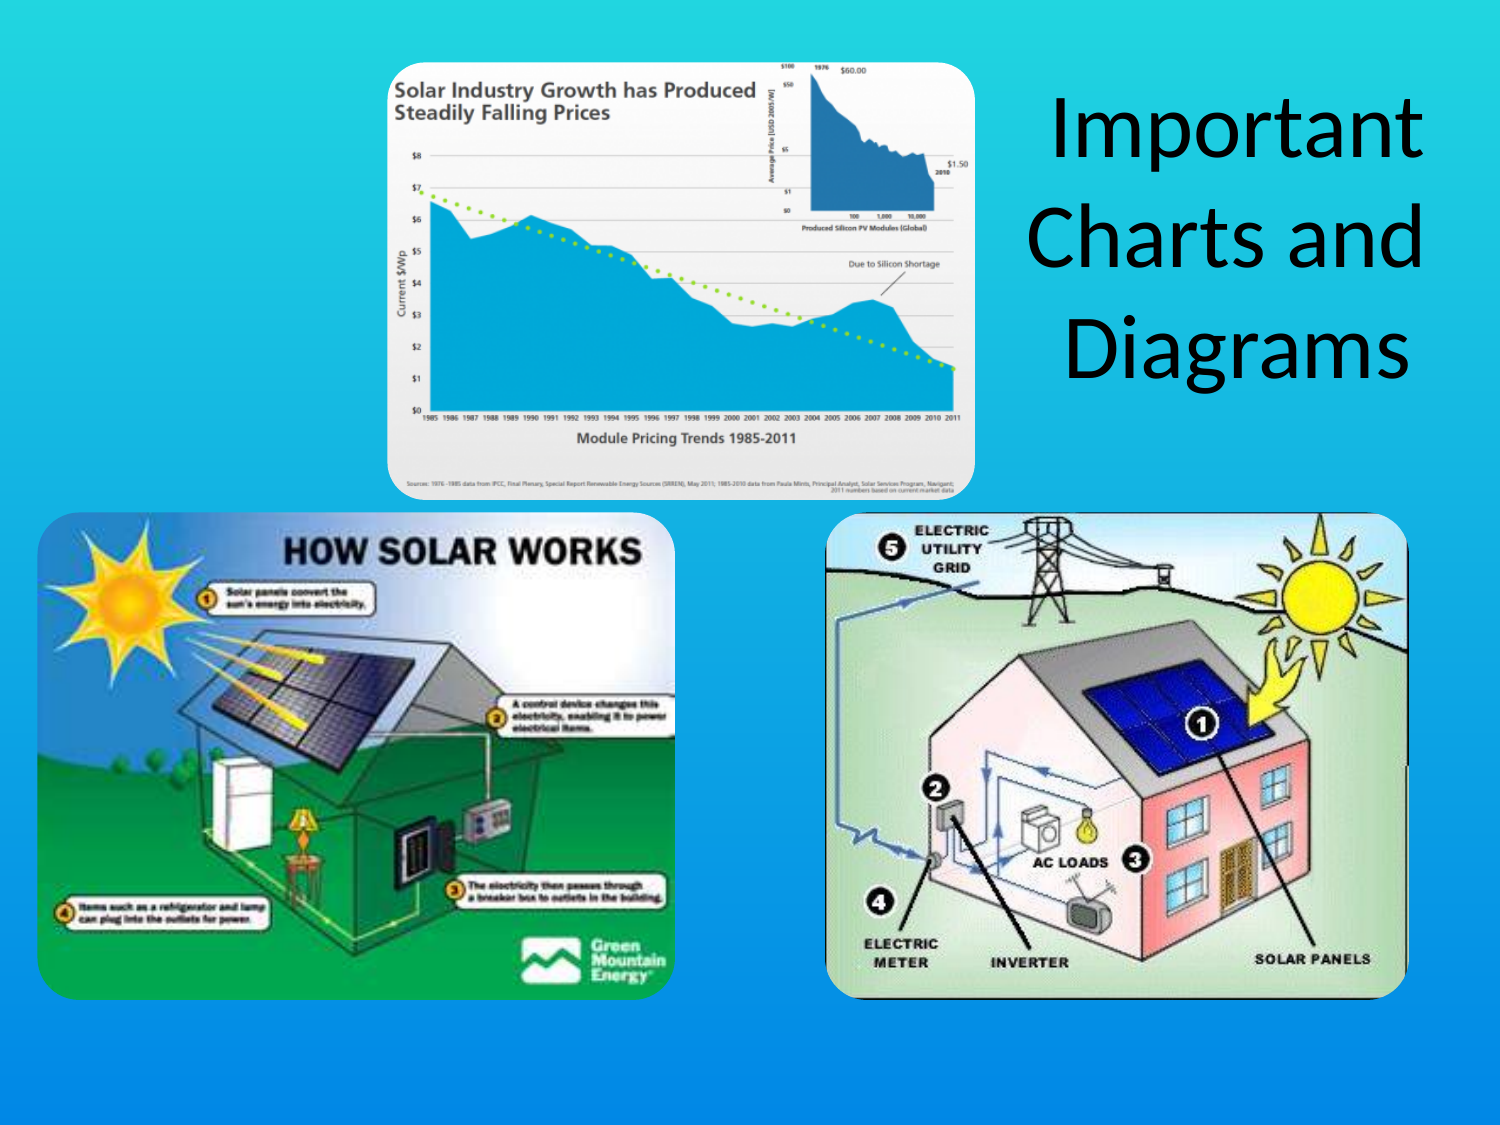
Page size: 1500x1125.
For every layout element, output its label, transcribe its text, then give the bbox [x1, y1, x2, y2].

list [37, 512, 676, 1001]
picture [824, 513, 1410, 1001]
picture [0, 62, 1500, 499]
title Important Charts and Diagrams [975, 0, 1500, 463]
picture [819, 891, 823, 902]
